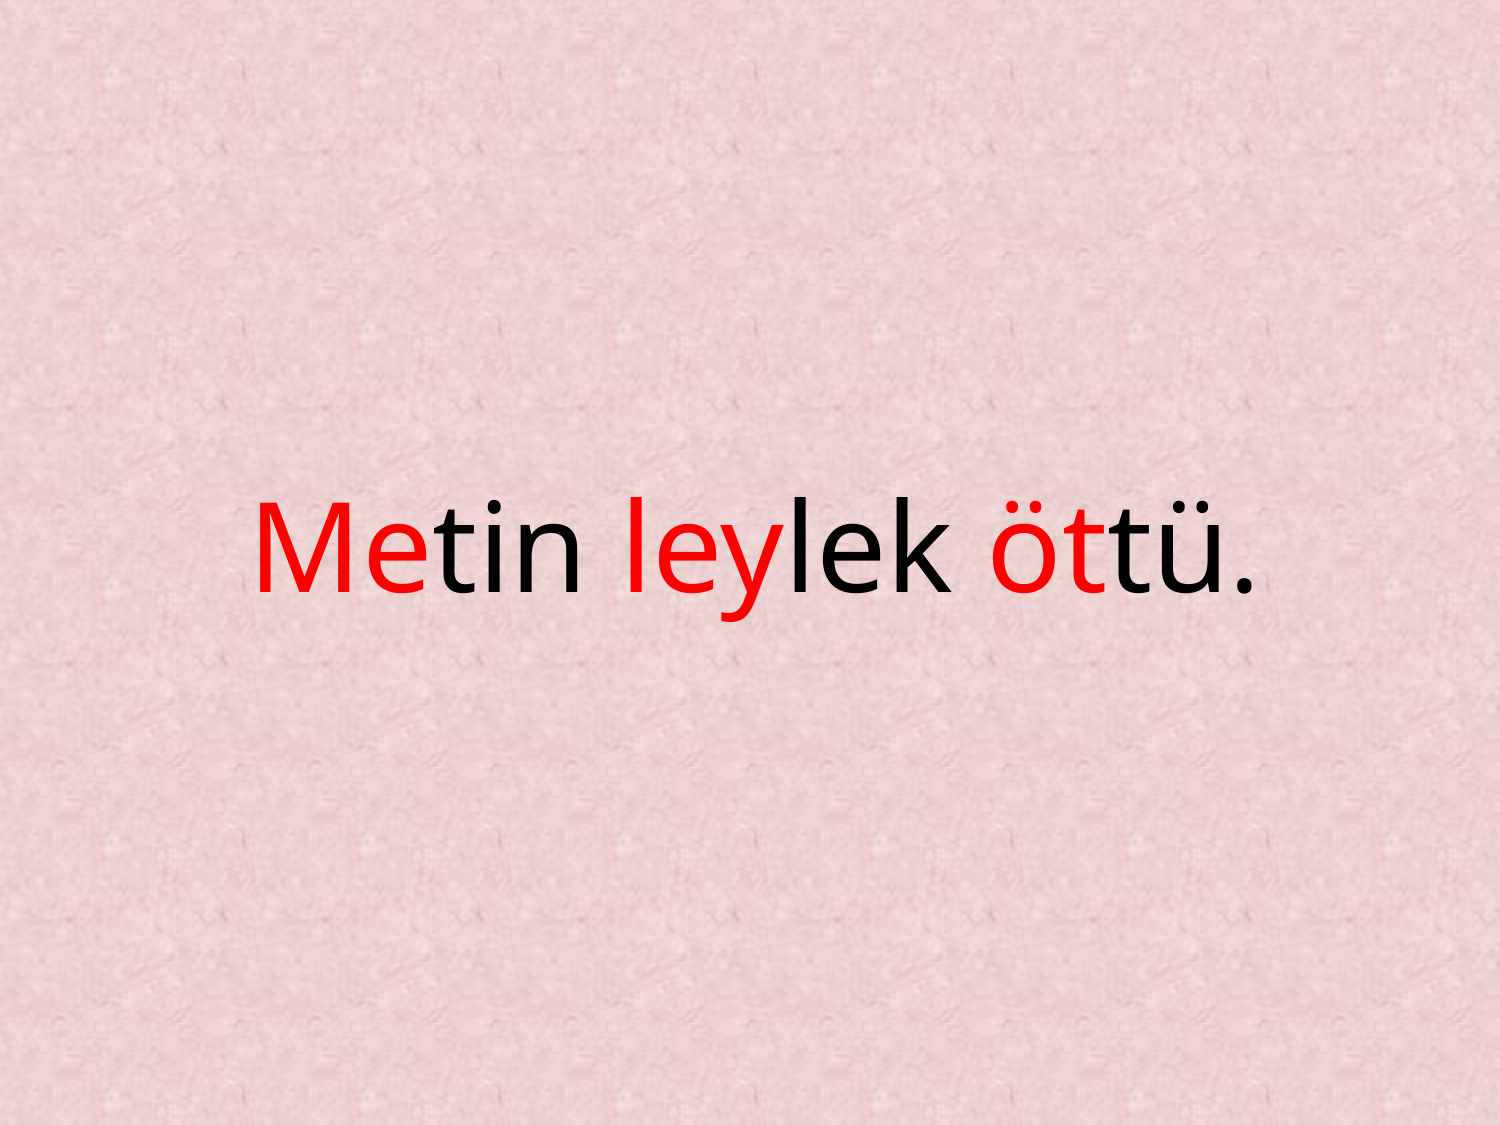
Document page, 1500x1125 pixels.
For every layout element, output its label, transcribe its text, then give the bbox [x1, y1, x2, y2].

title Metin leylek öttü. [117, 421, 1393, 663]
